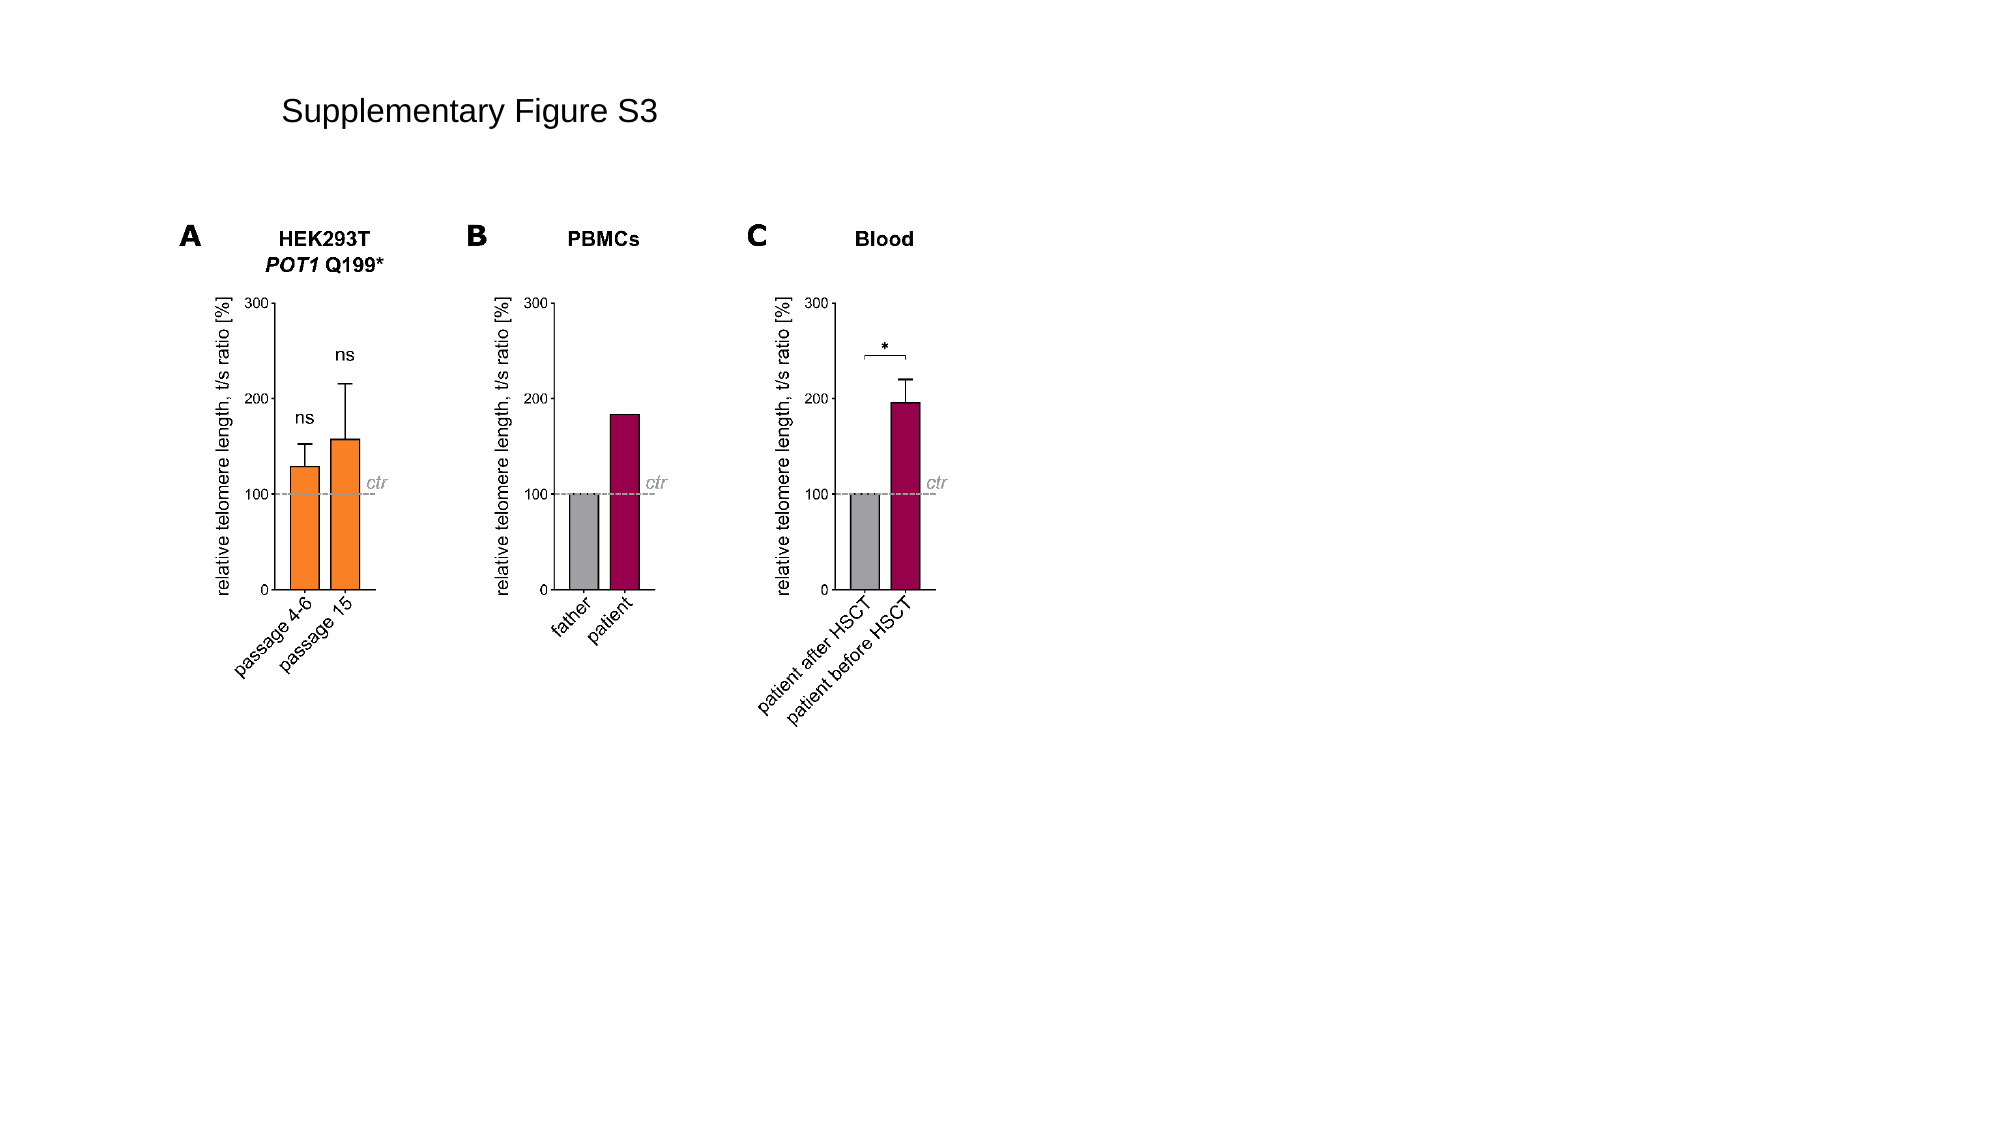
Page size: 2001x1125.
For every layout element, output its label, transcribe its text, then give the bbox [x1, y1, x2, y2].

text_box Supplementary Figure S3 [266, 81, 705, 137]
picture [179, 224, 948, 727]
